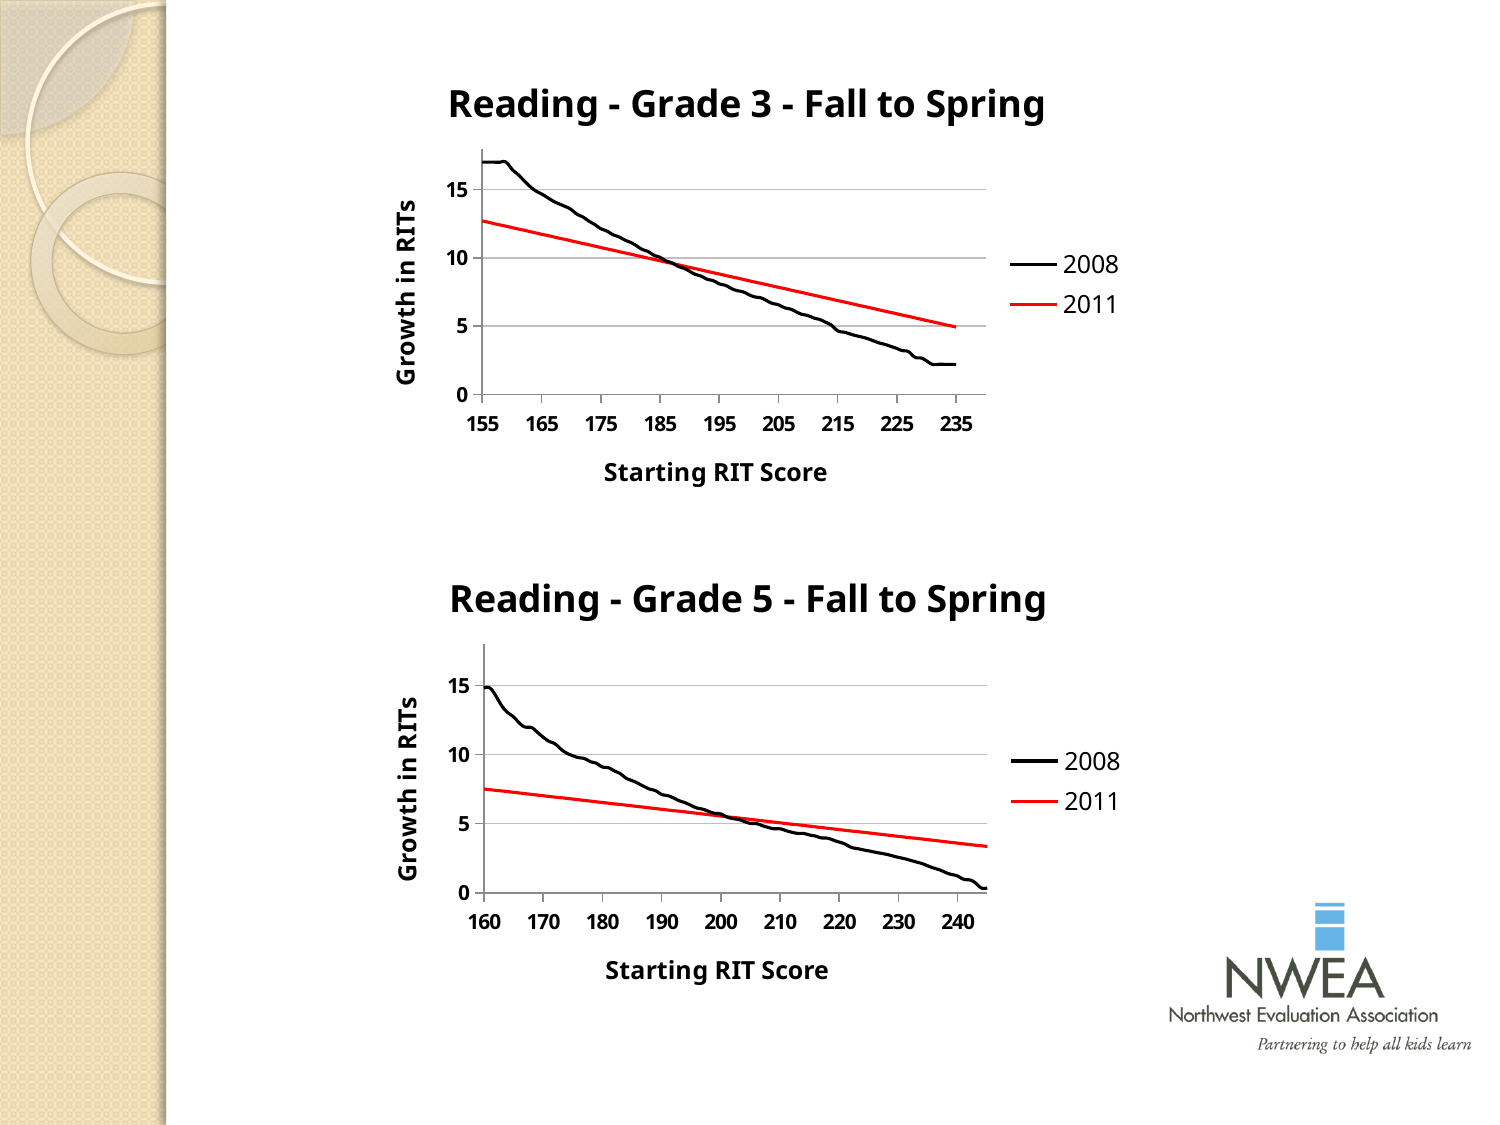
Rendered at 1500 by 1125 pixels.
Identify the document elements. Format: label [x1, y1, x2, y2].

picture [1140, 874, 1500, 1082]
chart [355, 542, 1142, 1020]
chart [353, 47, 1141, 522]
